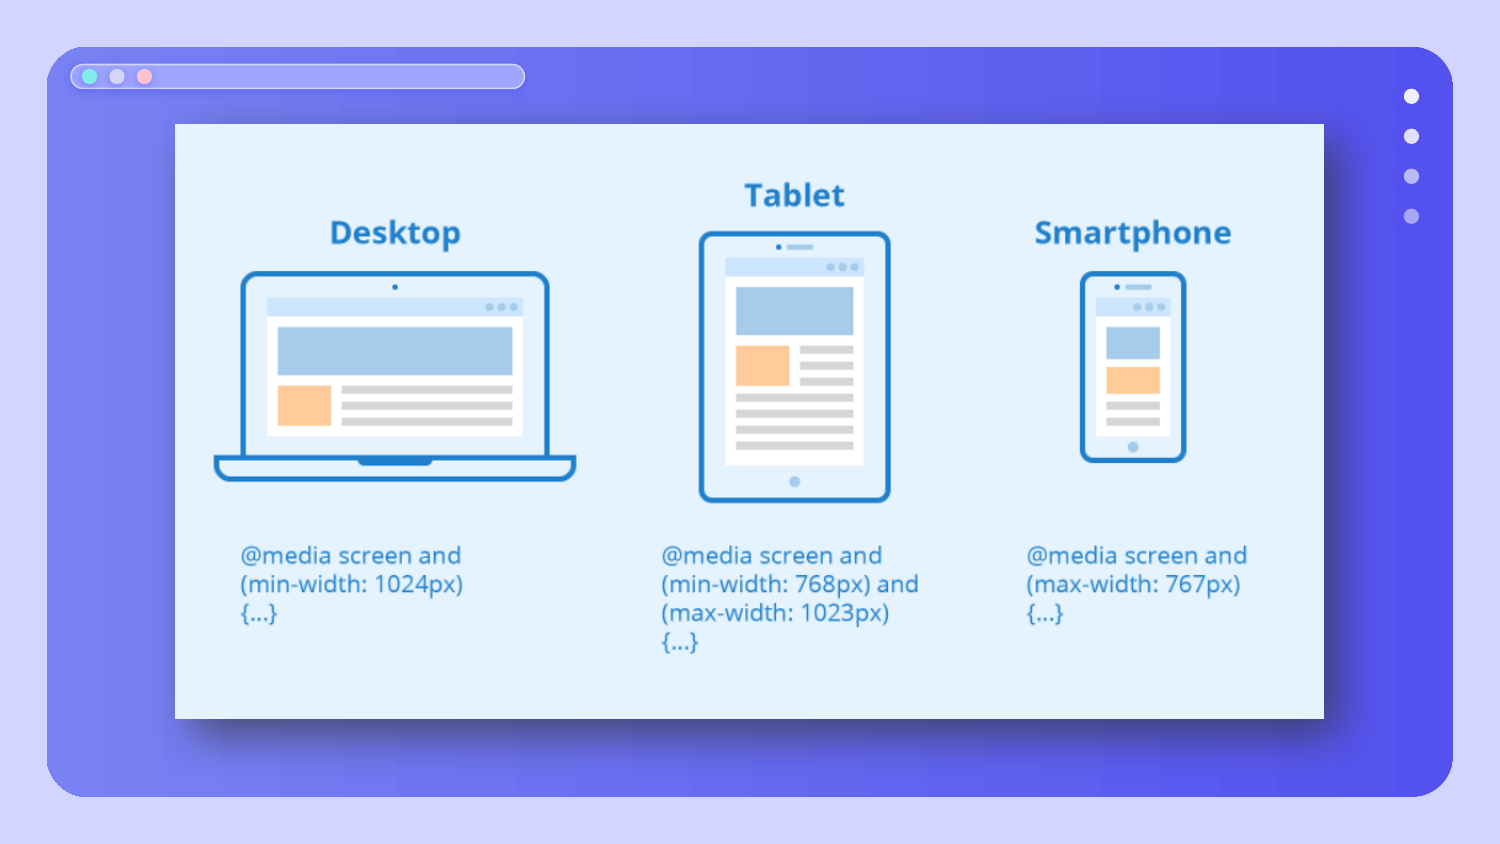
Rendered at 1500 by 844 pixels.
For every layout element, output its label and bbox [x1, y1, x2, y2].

picture [175, 124, 1325, 720]
